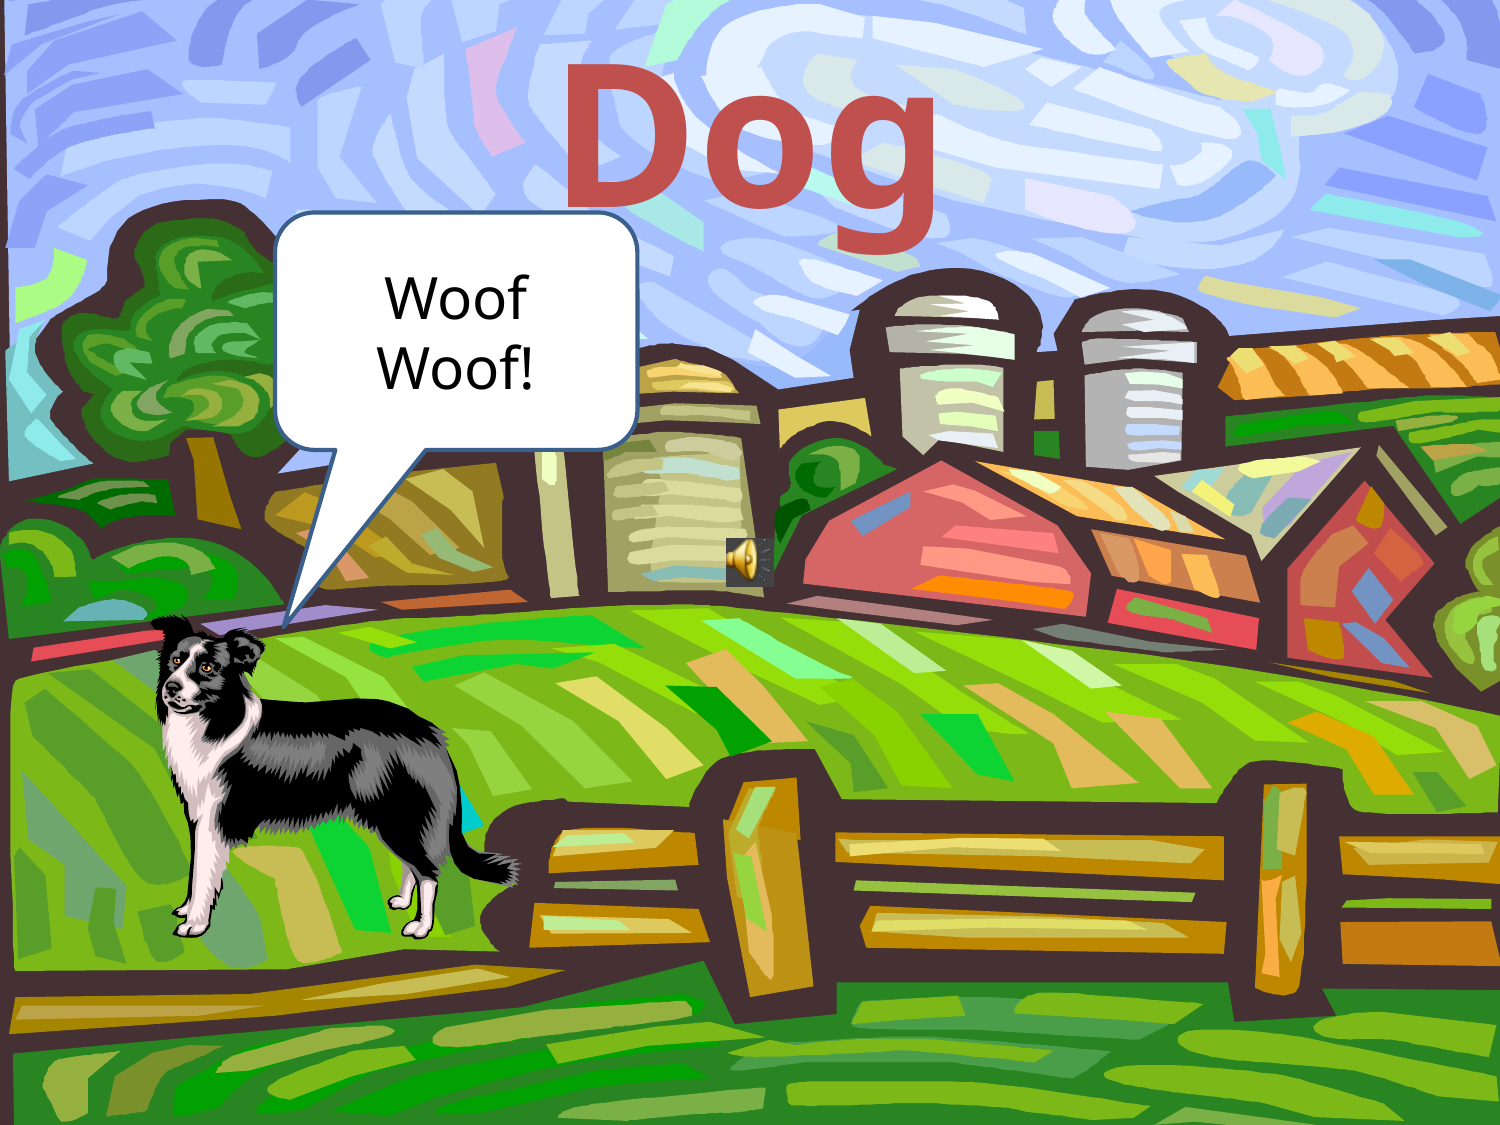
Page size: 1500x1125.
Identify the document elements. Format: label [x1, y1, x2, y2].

picture [724, 537, 776, 588]
list [0, 0, 1500, 1125]
picture [149, 612, 526, 943]
